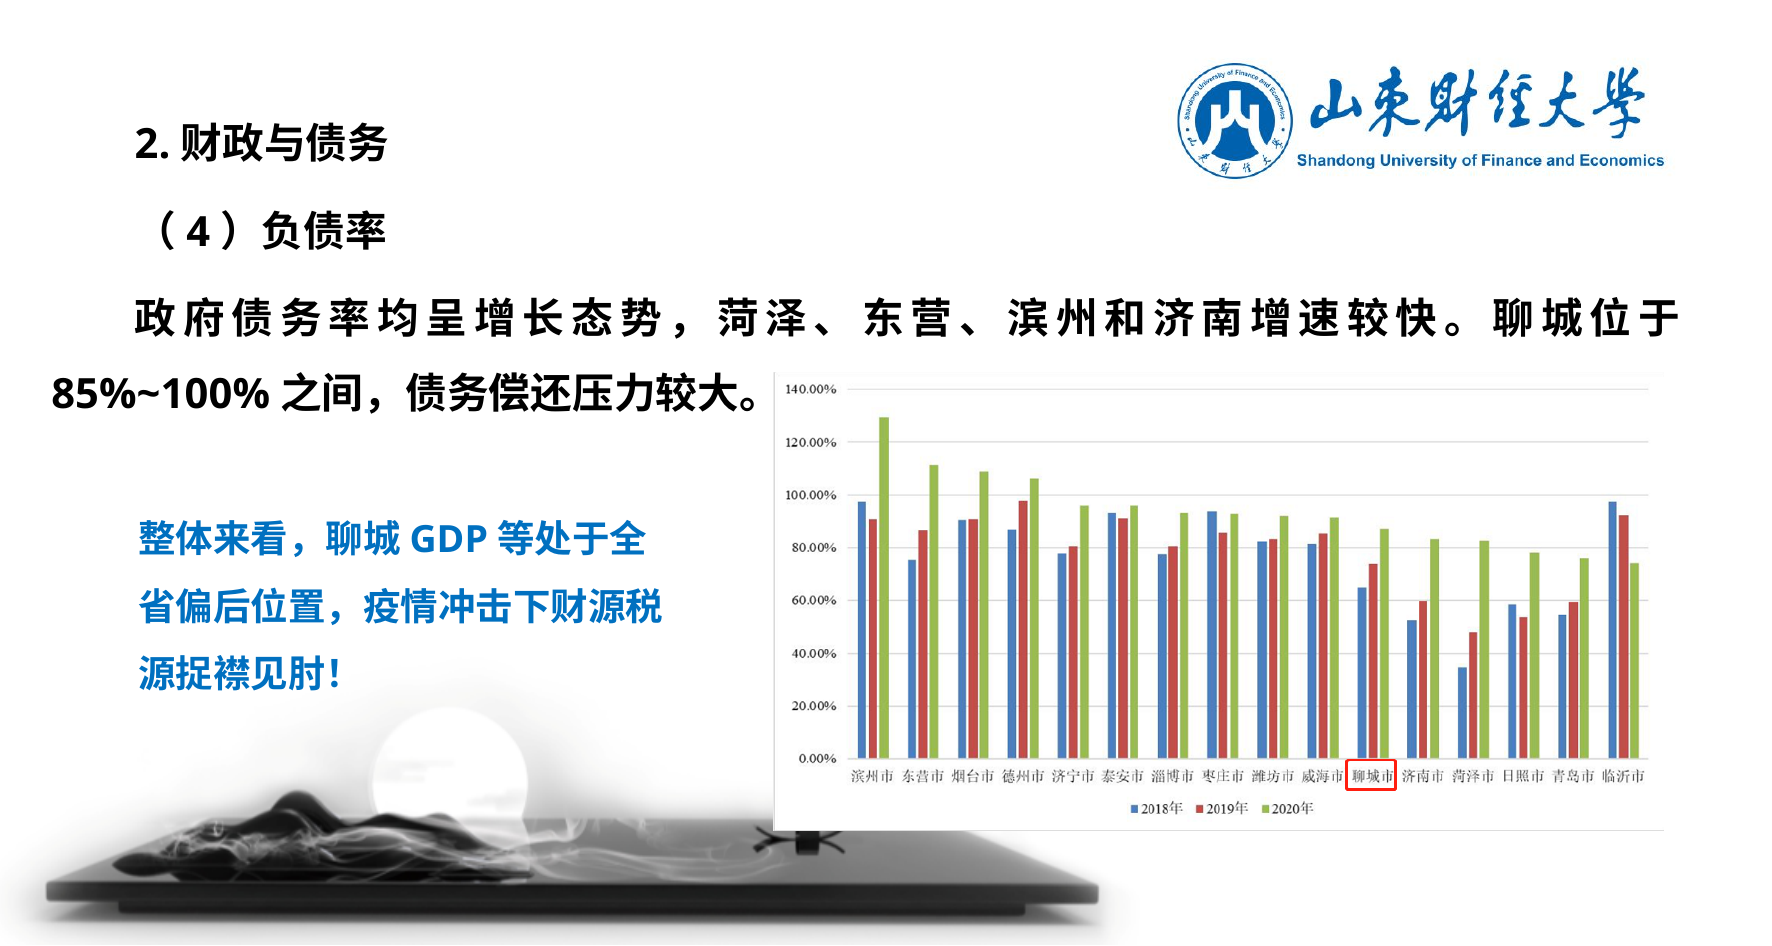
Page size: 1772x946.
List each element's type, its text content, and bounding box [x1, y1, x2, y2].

text_box 整体来看，聊城GDP等处于全省偏后位置，疫情冲击下财源税源捉襟见肘！ [123, 485, 695, 630]
picture [0, 372, 1664, 945]
picture [1160, 34, 1688, 203]
text_box 2.财政与债务 （4）负债率 政府债务率均呈增长态势，菏泽、东营、滨州和济南增速较快。聊城位于85%~100%之间，债务偿还压力较大。 [36, 84, 1705, 425]
